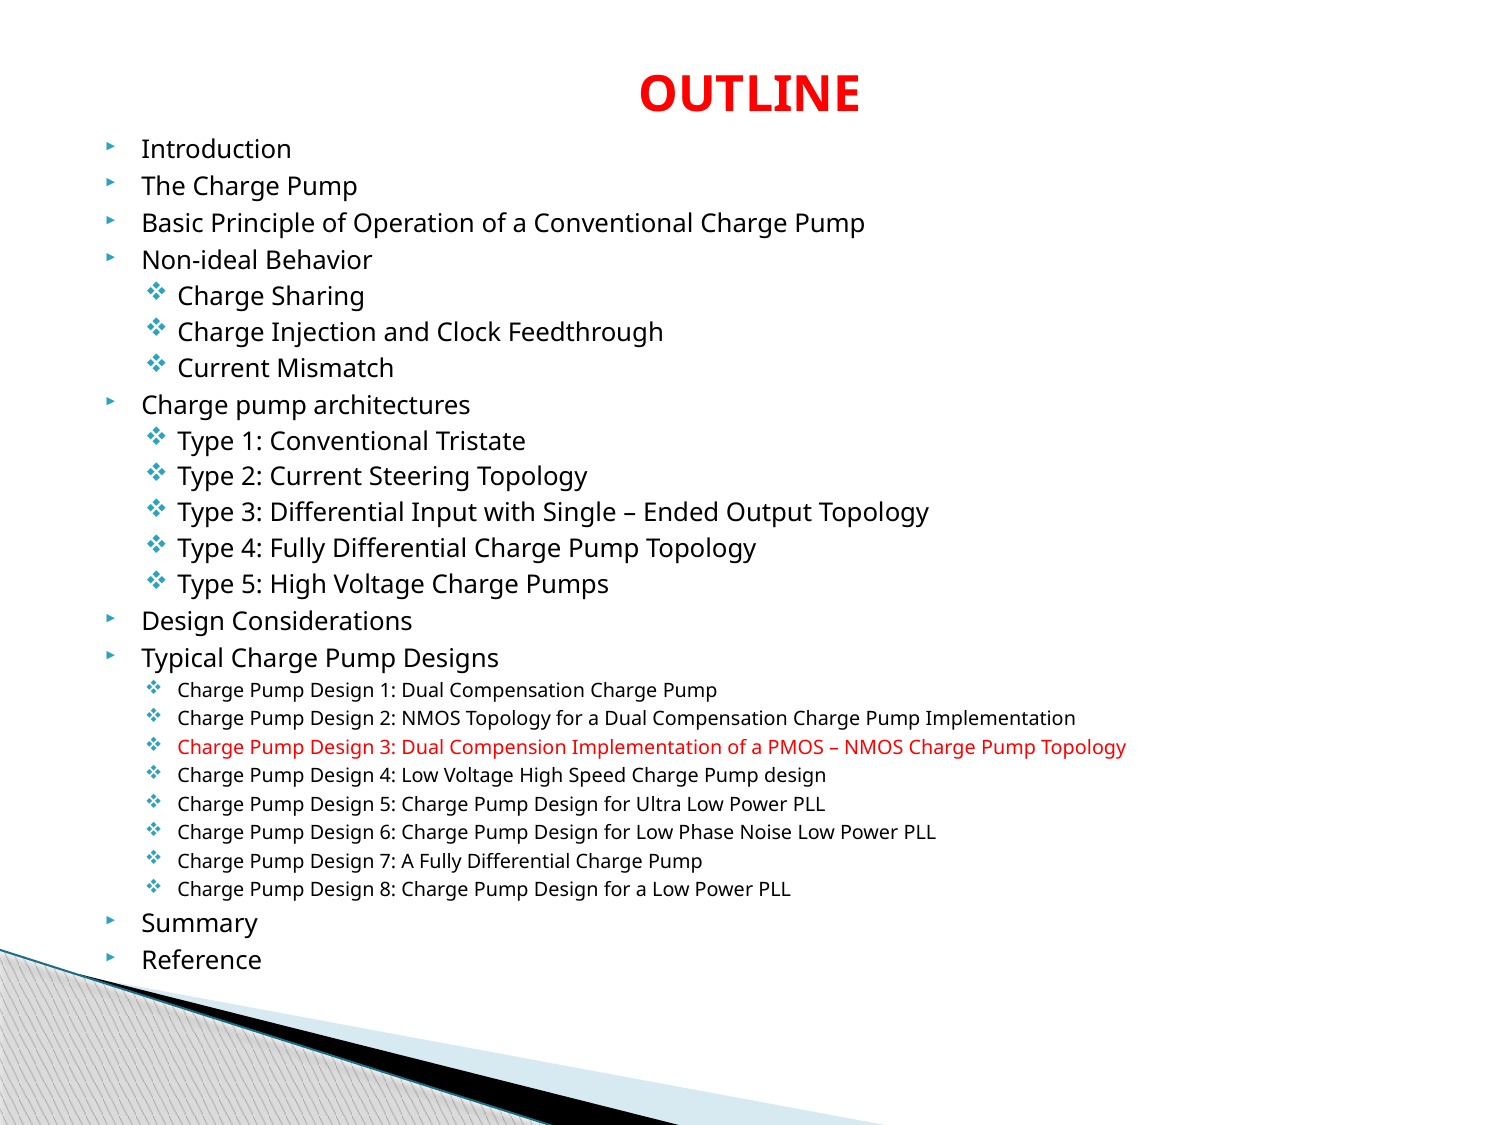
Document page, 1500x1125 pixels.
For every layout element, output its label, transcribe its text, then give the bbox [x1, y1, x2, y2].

title OUTLINE [75, 45, 1425, 138]
list Introduction The Charge Pump Basic Principle of Operation of a Conventional Charge Pump Non-ideal Behavior Charge Sharing Charge Injection and Clock Feedthrough Current Mismatch Charge pump architectures Type 1: Conventional Tristate Type 2: Current Steering Topology Type 3: Differential Input with Single – Ended Output Topology Type 4: Fully Differential Charge Pump Topology Type 5: High Voltage Charge Pumps Design Considerations Typical Charge Pump Designs Charge Pump Design 1: Dual Compensation Charge Pump Charge Pump Design 2: NMOS Topology for a Dual Compensation Charge Pump Implementation Charge Pump Design 3: Dual Compension Implementation of a PMOS – NMOS Charge Pump Topology Charge Pump Design 4: Low Voltage High Speed Charge Pump design Charge Pump Design 5: Charge Pump Design for Ultra Low Power PLL Charge Pump Design 6: Charge Pump Design for Low Phase Noise Low Power PLL Charge Pump Design 7: A Fully Differential Charge Pump Charge Pump Design 8: Charge Pump Design for a Low Power PLL Summary Reference [75, 138, 1425, 986]
